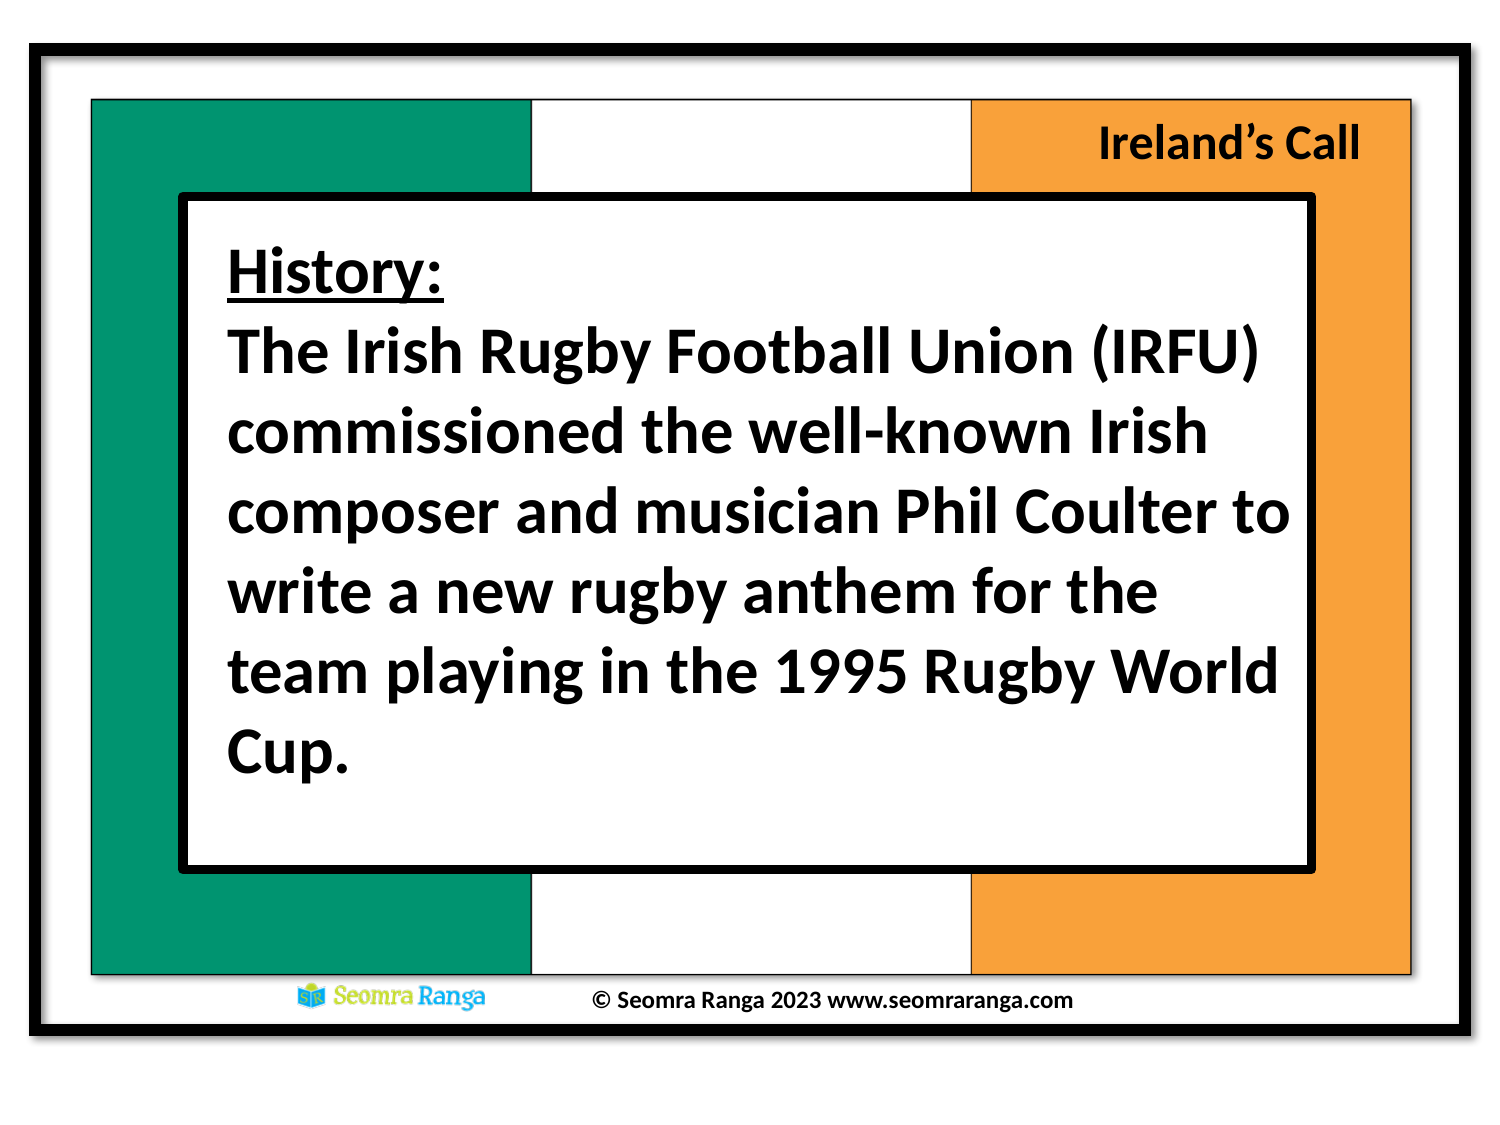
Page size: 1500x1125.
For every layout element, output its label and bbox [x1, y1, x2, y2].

picture [41, 55, 1459, 1024]
